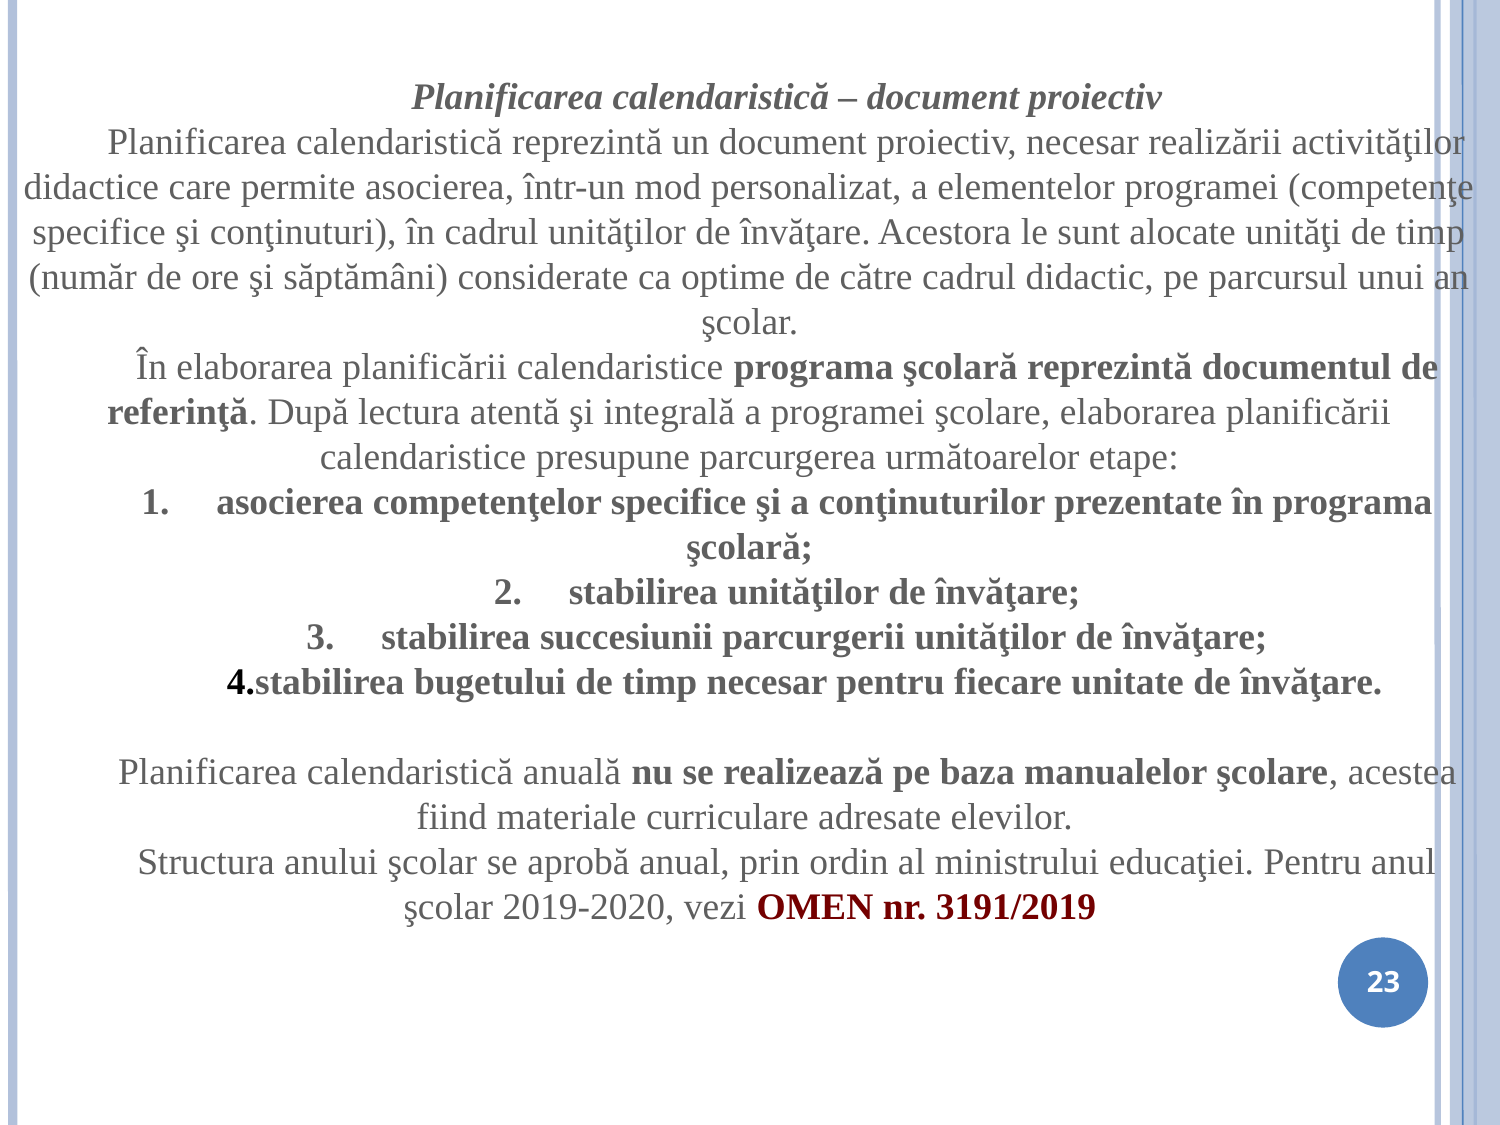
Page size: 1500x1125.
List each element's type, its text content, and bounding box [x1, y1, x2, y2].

text_box Planificarea calendaristică – document proiectiv Planificarea calendaristică reprezintă un document proiectiv, necesar realizării activităţilor didactice care permite asocierea, într-un mod personalizat, a elementelor programei (competenţe specifice şi conţinuturi), în cadrul unităţilor de învăţare. Acestora le sunt alocate unităţi de timp (număr de ore şi săptămâni) considerate ca optime de către cadrul didactic, pe parcursul unui an şcolar. În elaborarea planificării calendaristice programa şcolară reprezintă documentul de referinţă. După lectura atentă şi integrală a programei şcolare, elaborarea planificării calendaristice presupune parcurgerea următoarelor etape: 1. asocierea competenţelor specifice şi a conţinuturilor prezentate în programa şcolară; 2. stabilirea unităţilor de învăţare; 3. stabilirea succesiunii parcurgerii unităţilor de învăţare; stabilirea bugetului de timp necesar pentru fiecare unitate de învăţare. Planificarea calendaristică anuală nu se realizează pe baza manualelor şcolare, acestea fiind materiale curriculare adresate elevilor. Structura anului şcolar se aprobă anual, prin ordin al ministrului educaţiei. Pentru anul şcolar 2019-2020, vezi OMEN nr. 3191/2019 [0, 64, 1500, 1040]
